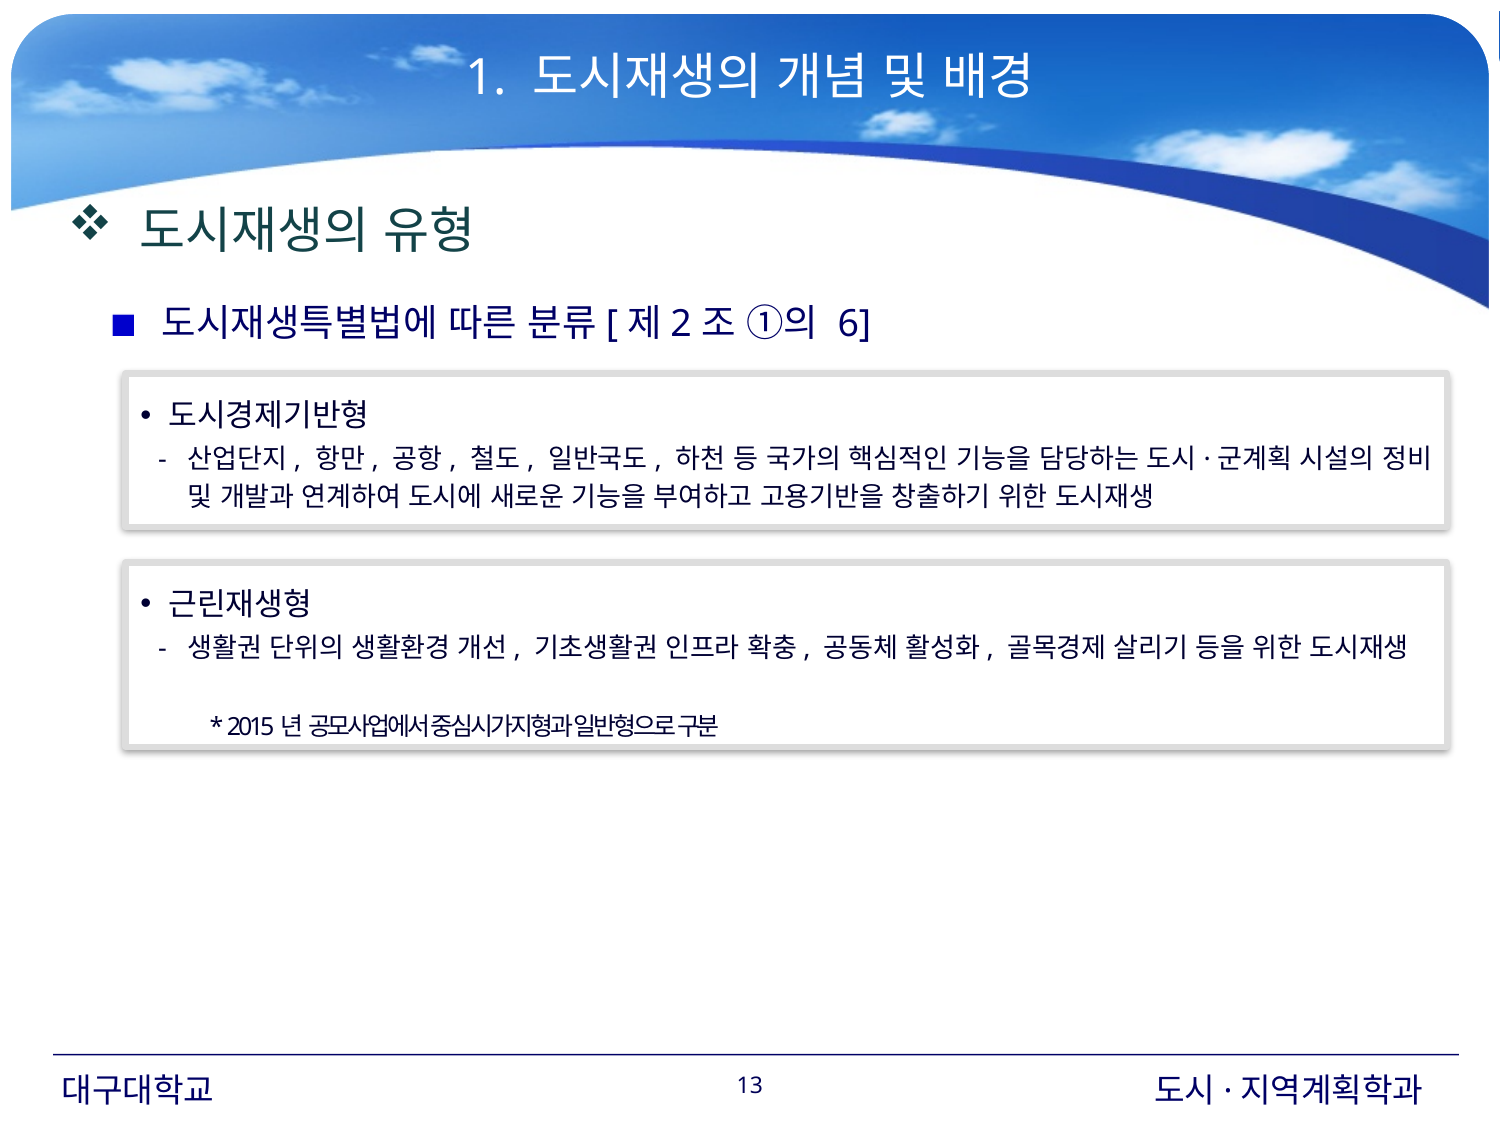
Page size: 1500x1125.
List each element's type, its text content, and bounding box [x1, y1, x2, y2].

text_box * 2015년 공모사업에서 중심시가지형과 일반형으로 구분 [194, 688, 1500, 748]
text_box 1. 도시재생의 개념 및 배경 [0, 75, 1500, 138]
text_box 산업단지, 항만, 공항, 철도, 일반국도, 하천 등 국가의 핵심적인 기능을 담당하는 도시·군계획 시설의 정비 및 개발과 연계하여 도시에 새로운 기능을 부여하고 고용기반을 창출하기 위한 도시재생 [125, 429, 1447, 519]
text_box [0, 0, 1500, 75]
text_box 근린재생형 [122, 559, 1450, 750]
text_box 생활권 단위의 생활환경 개선, 기초생활권 인프라 확충, 공동체 활성화, 골목경제 살리기 등을 위한 도시재생 [125, 618, 1447, 671]
picture [12, 138, 1488, 317]
text_box 도시재생특별법에 따른 분류[제2조 ①의 6] [92, 292, 896, 352]
text_box 도시재생의 유형 [53, 191, 1446, 267]
text_box 도시경제기반형 [122, 370, 1450, 530]
picture [106, 308, 134, 336]
